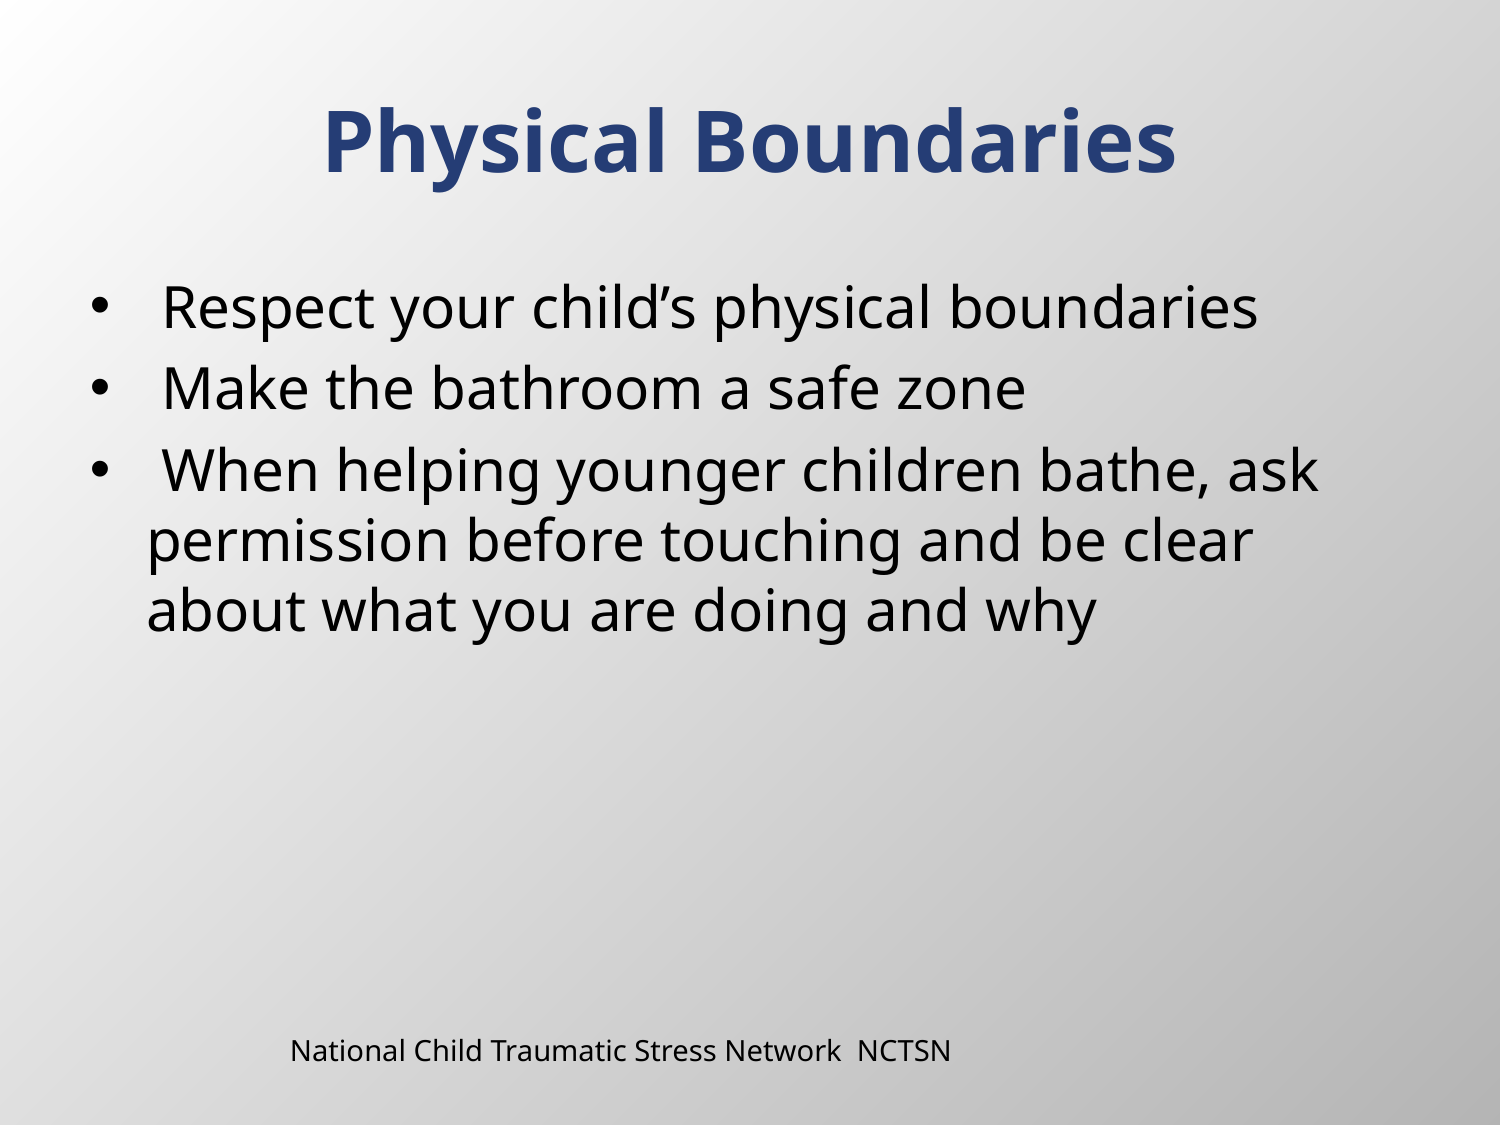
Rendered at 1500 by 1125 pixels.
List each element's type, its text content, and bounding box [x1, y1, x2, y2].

text_box National Child Traumatic Stress Network NCTSN [274, 1024, 1100, 1075]
title Physical Boundaries [75, 45, 1425, 233]
list Respect your child’s physical boundaries Make the bathroom a safe zone When helping younger children bathe, ask permission before touching and be clear about what you are doing and why [75, 262, 1425, 1035]
